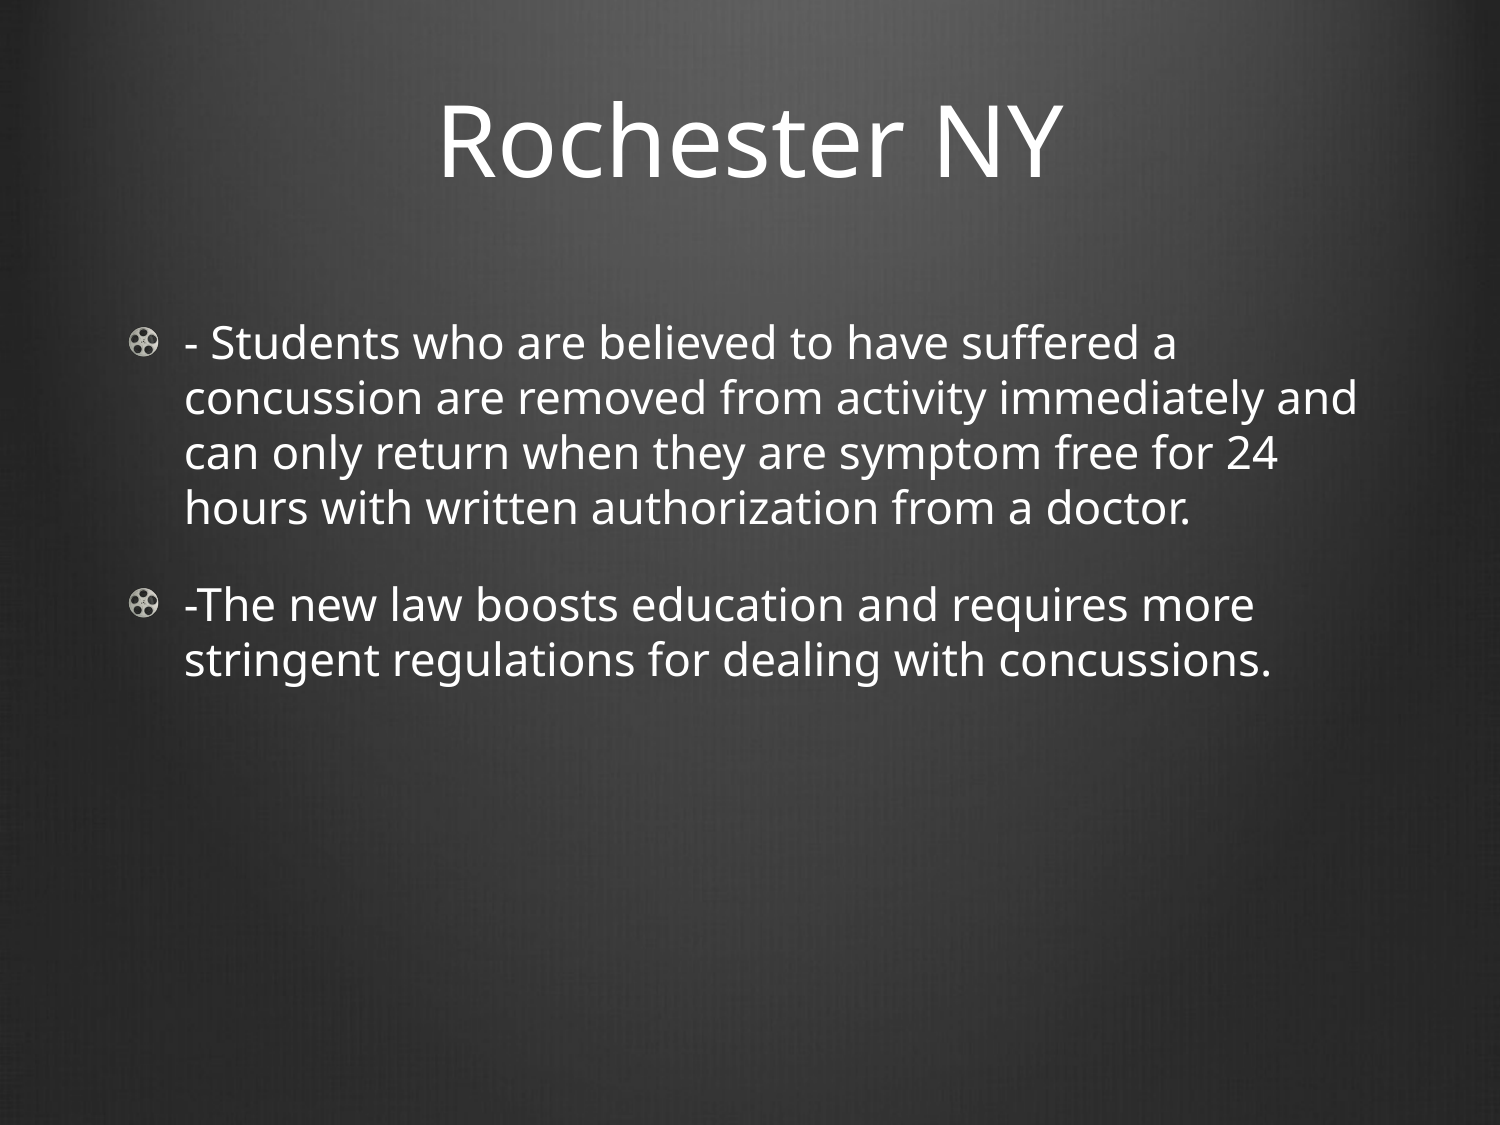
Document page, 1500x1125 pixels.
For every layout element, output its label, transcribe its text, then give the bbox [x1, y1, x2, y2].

title Rochester NY [112, 19, 1388, 255]
picture [127, 586, 160, 619]
picture [127, 325, 160, 358]
list - Students who are believed to have suffered a concussion are removed from activity immediately and can only return when they are symptom free for 24 hours with written authorization from a doctor. -The new law boosts education and requires more stringent regulations for dealing with concussions. [112, 306, 1388, 1005]
